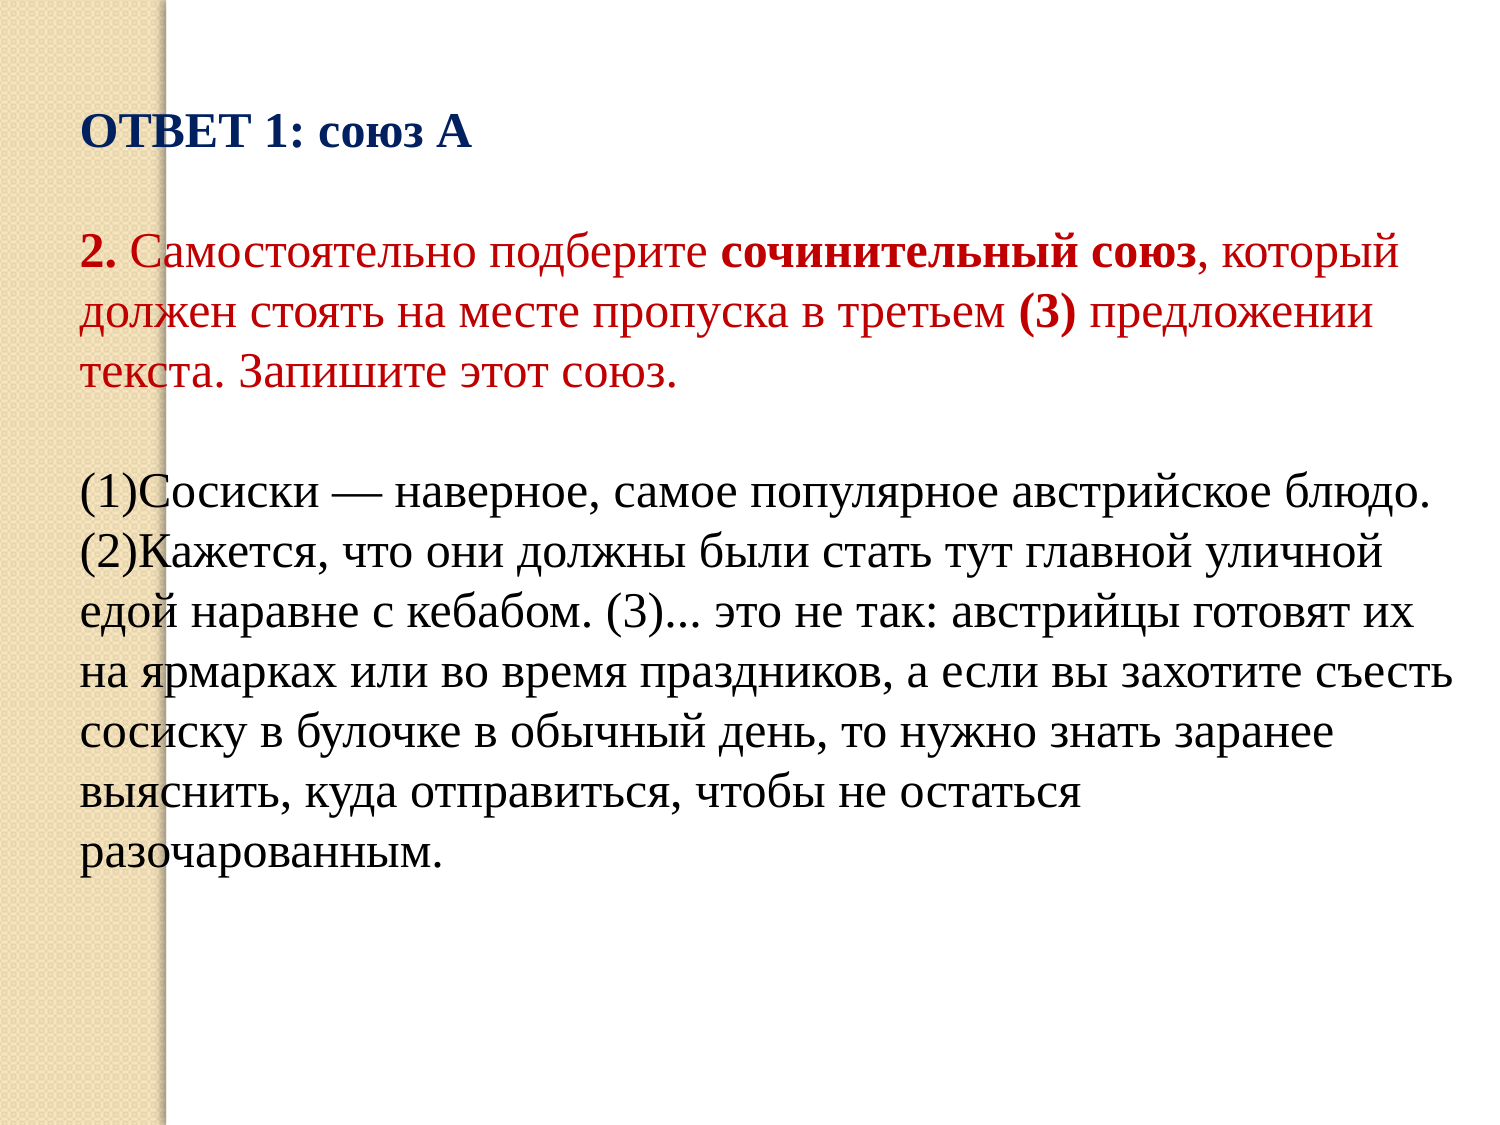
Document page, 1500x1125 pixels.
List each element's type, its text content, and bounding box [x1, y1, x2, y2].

text_box ОТВЕТ 1: союз А 2. Самостоятельно подберите сочинительный союз, который должен стоять на месте пропуска в третьем (3) предложении текста. Запишите этот союз. (1)Сосиски — наверное, самое популярное австрийское блюдо. (2)Кажется, что они должны были стать тут главной уличной едой наравне с кебабом. (3)... это не так: австрийцы готовят их на ярмарках или во время праздников, а если вы захотите съесть сосиску в булочке в обычный день, то нужно знать заранее выяснить, куда отправиться, чтобы не остаться разочарованным. [64, 89, 1471, 885]
